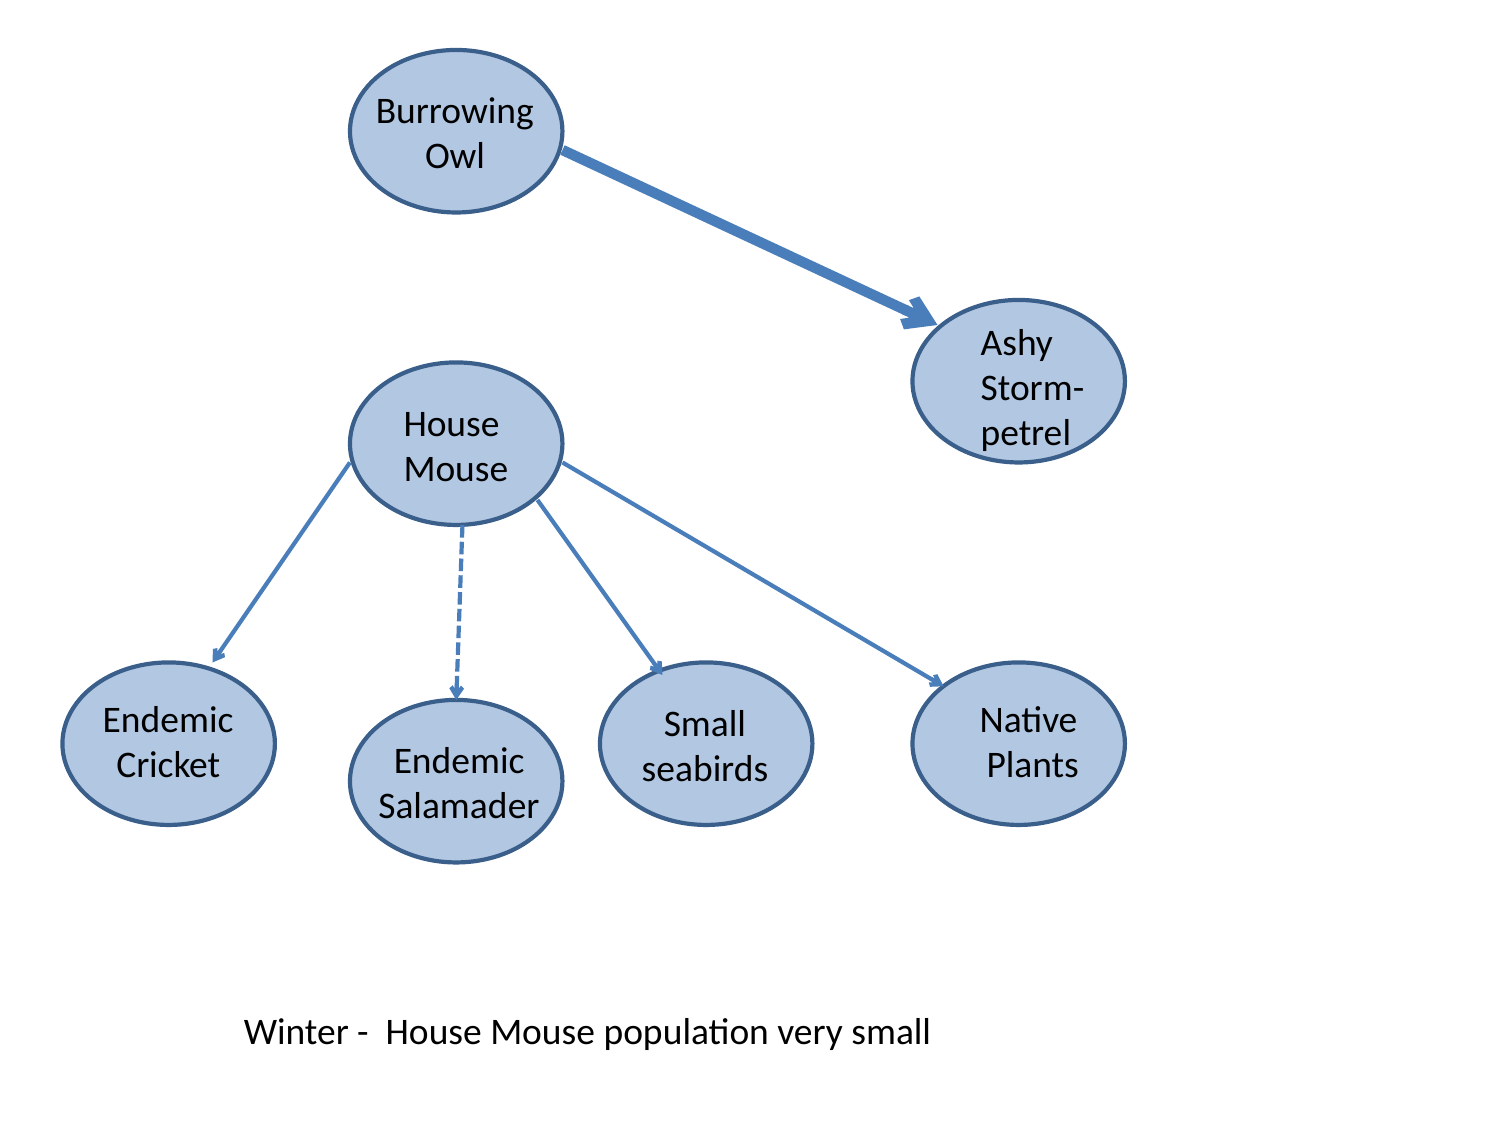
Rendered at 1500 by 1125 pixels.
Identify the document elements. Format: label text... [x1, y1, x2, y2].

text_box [212, 462, 351, 663]
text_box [349, 699, 563, 863]
text_box [372, 47, 540, 78]
text_box Native Plants [963, 687, 1094, 793]
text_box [912, 299, 1126, 463]
text_box [372, 184, 541, 215]
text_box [537, 499, 663, 676]
text_box [347, 92, 360, 170]
text_box Winter - House Mouse population very small [229, 999, 947, 1060]
text_box Small seabirds [626, 696, 784, 796]
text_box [562, 462, 944, 687]
text_box [597, 696, 815, 828]
text_box Burrowing Owl [360, 78, 549, 184]
text_box [549, 88, 565, 175]
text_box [562, 149, 938, 326]
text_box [349, 362, 563, 526]
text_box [62, 662, 276, 826]
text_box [455, 524, 463, 701]
text_box [910, 660, 1128, 828]
